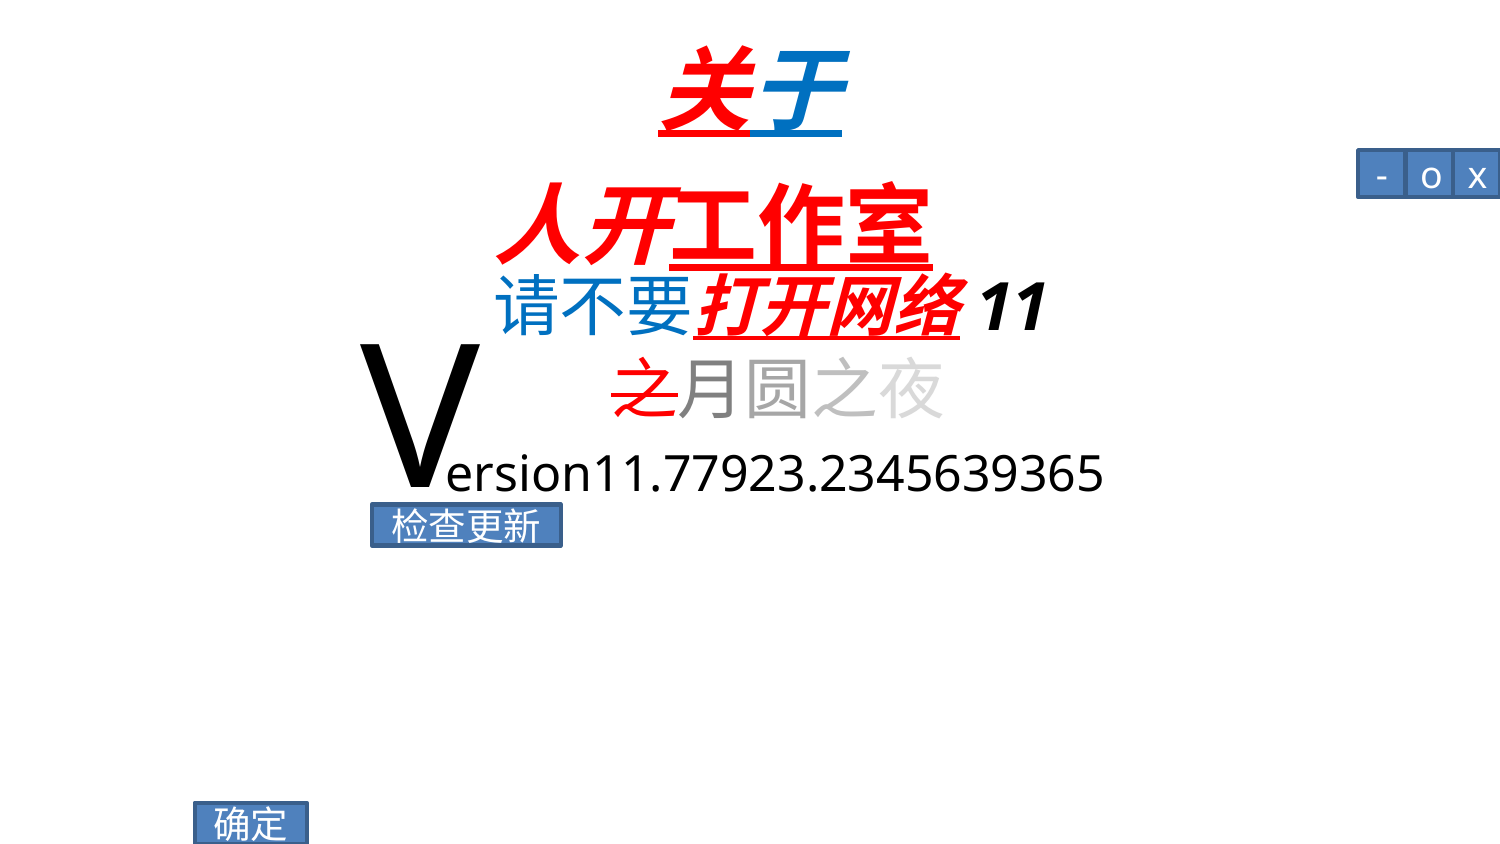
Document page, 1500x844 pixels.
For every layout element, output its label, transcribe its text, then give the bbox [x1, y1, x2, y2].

text_box x [1451, 148, 1500, 199]
title 关于 [0, 0, 1500, 174]
text_box ersion11.77923.2345639365 [431, 433, 1152, 509]
text_box 检查更新 [370, 502, 563, 548]
list 人开工作室 [478, 161, 998, 256]
text_box 确定 [193, 801, 309, 844]
text_box o [1403, 148, 1451, 199]
text_box 请不要打开网络11 [478, 256, 1069, 352]
text_box 之月圆之夜 [596, 339, 963, 434]
text_box V [360, 280, 372, 535]
text_box - [1356, 148, 1403, 199]
